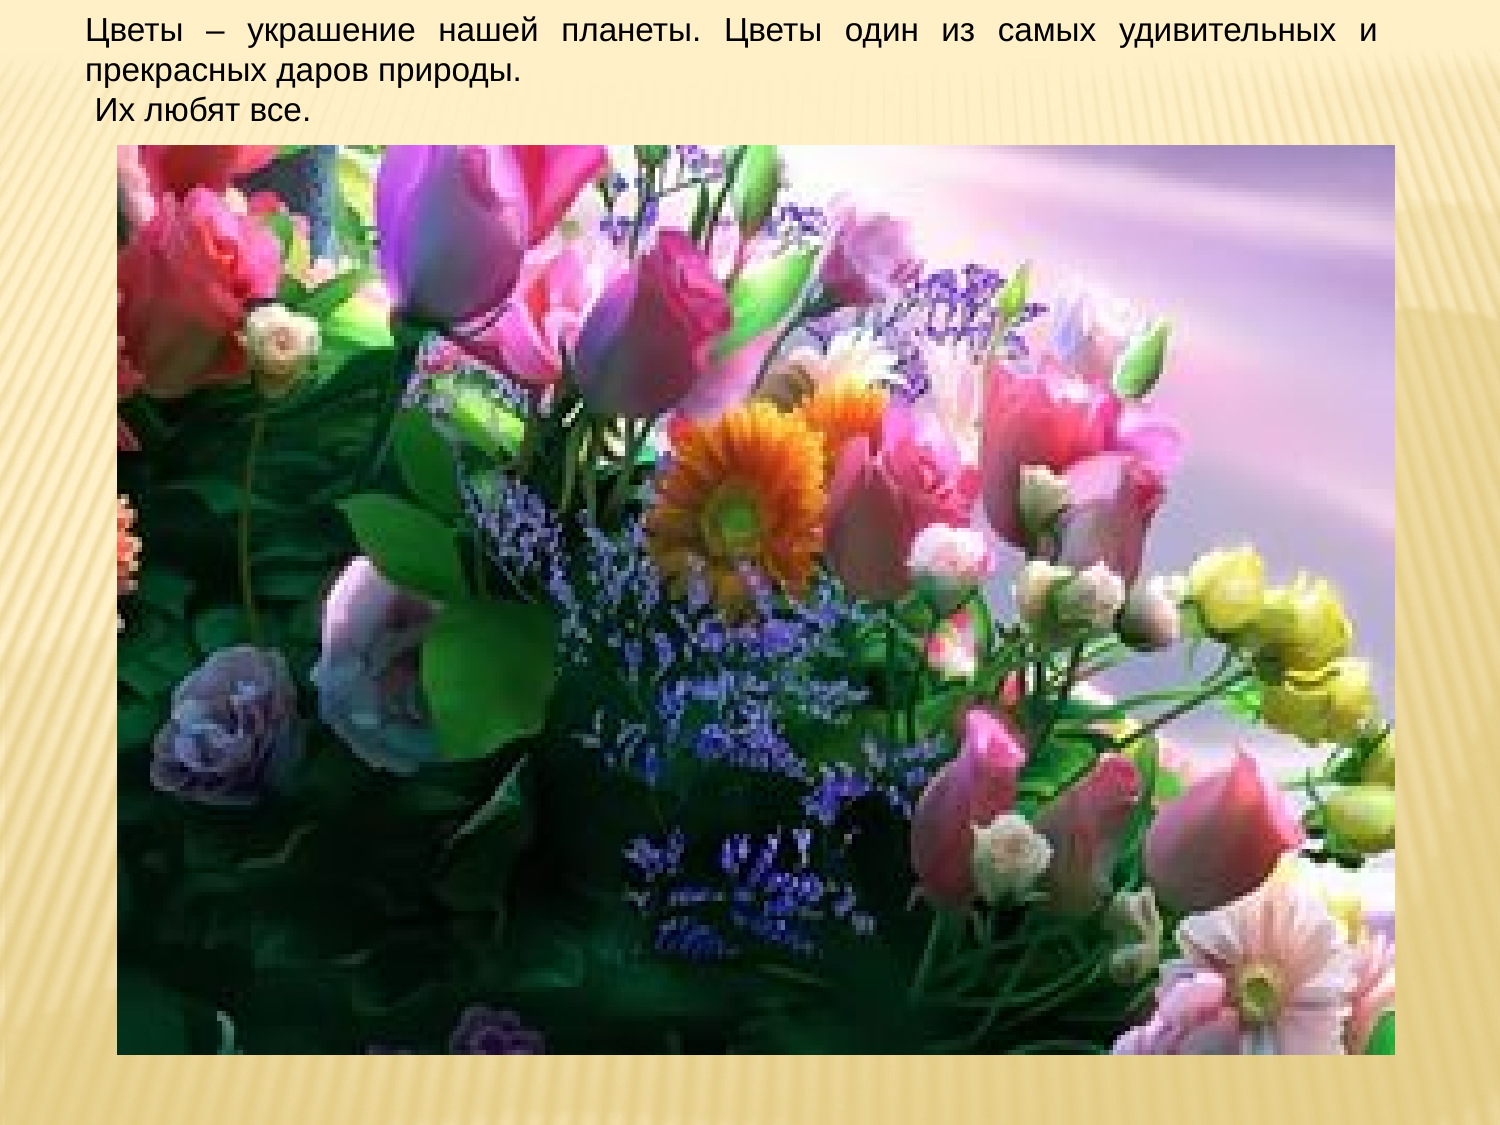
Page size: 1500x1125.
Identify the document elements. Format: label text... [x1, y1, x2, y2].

picture [116, 145, 1395, 1055]
text_box Цветы – украшение нашей планеты. Цветы один из самых удивительных и прекрасных даров природы. Их любят все. [70, 0, 1395, 136]
